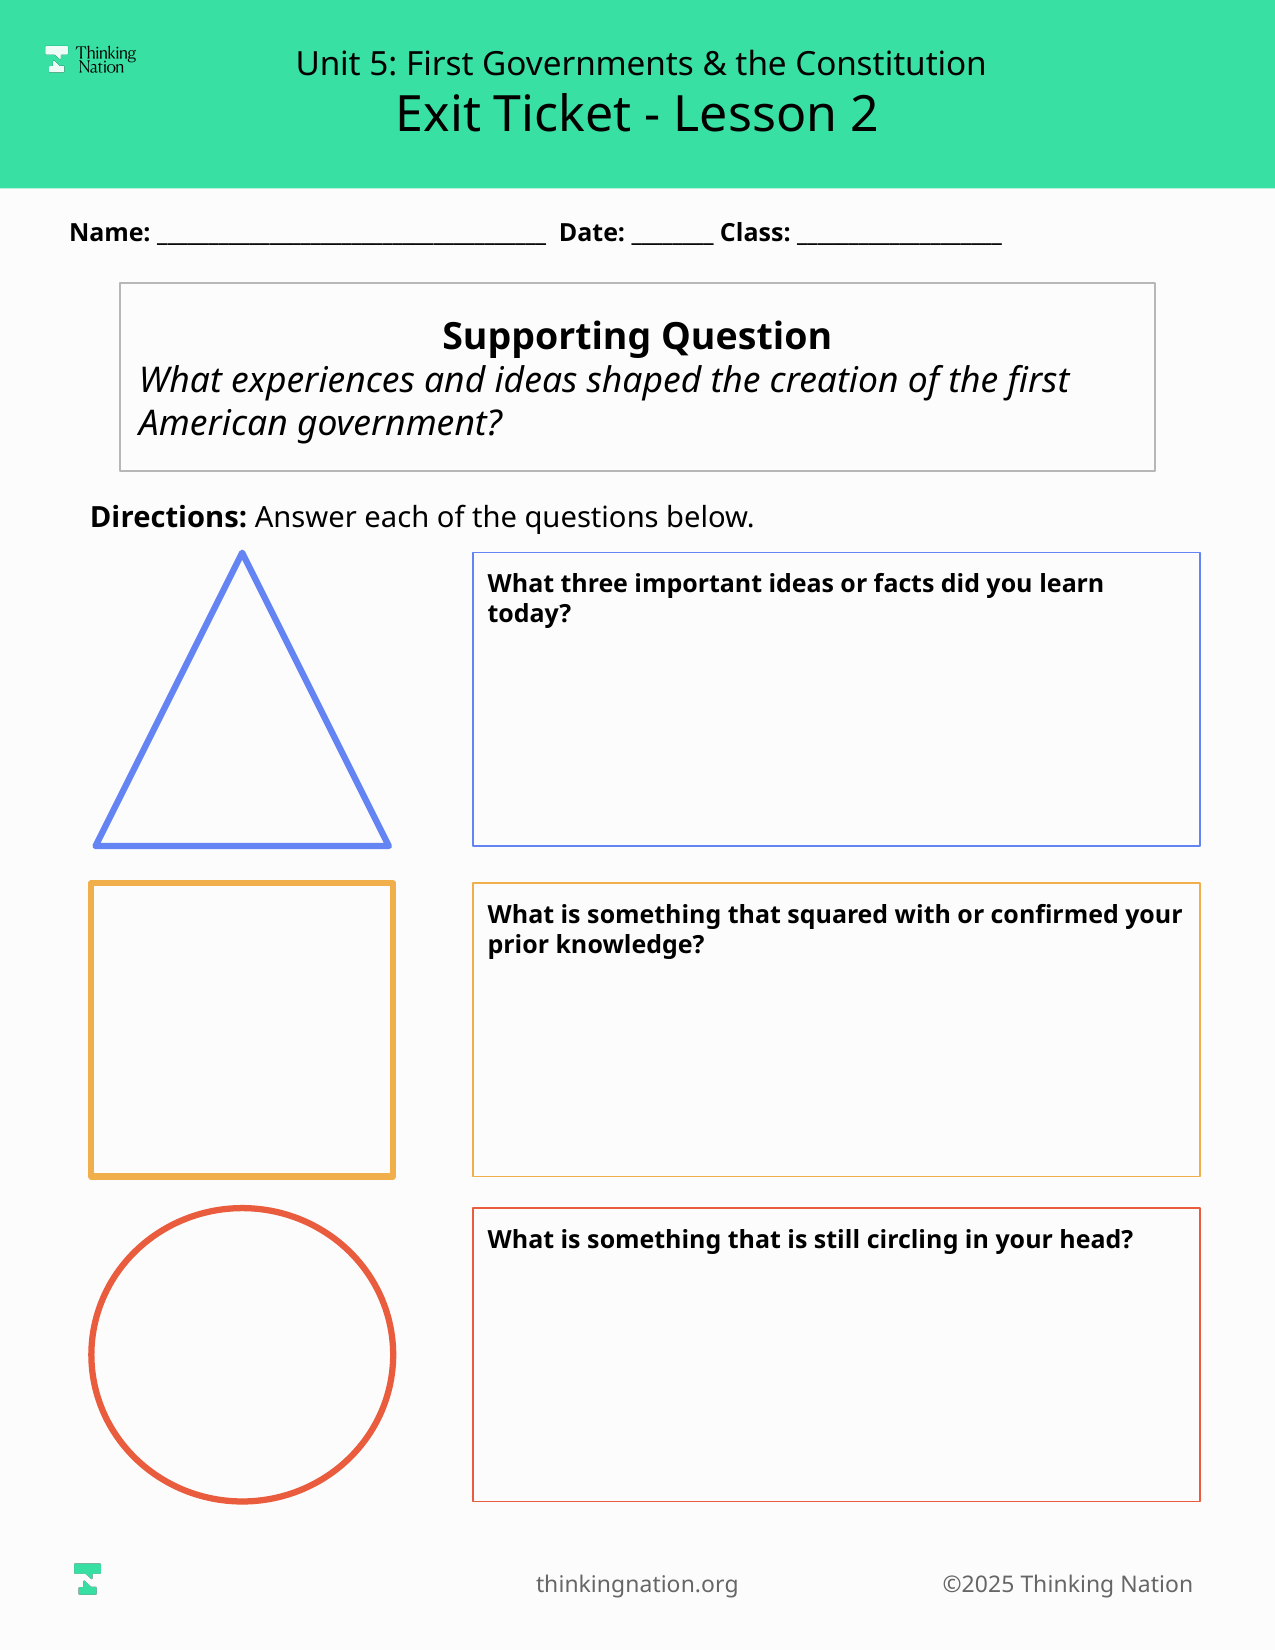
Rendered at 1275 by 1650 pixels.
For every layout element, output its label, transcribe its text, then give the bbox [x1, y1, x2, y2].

text_box ©2025 Thinking Nation [907, 1553, 1210, 1605]
text_box [95, 552, 389, 847]
text_box Name: ______________________________________ Date: ________ Class: ____________________ [54, 201, 1221, 262]
text_box Supporting Question What experiences and ideas shaped the creation of the first American government? [119, 282, 1156, 472]
text_box What is something that squared with or confirmed your prior knowledge? [472, 883, 1201, 1177]
text_box Unit 5: First Governments & the Constitution Exit Ticket - Lesson 2 [0, 0, 1275, 189]
text_box Directions: Answer each of the questions below. [74, 483, 1201, 548]
picture [65, 1557, 109, 1601]
text_box thinkingnation.org [486, 1553, 789, 1605]
text_box [91, 1208, 394, 1502]
text_box What is something that is still circling in your head? [472, 1208, 1201, 1502]
text_box What three important ideas or facts did you learn today? [472, 552, 1201, 847]
picture [35, 37, 140, 82]
text_box [91, 883, 394, 1177]
